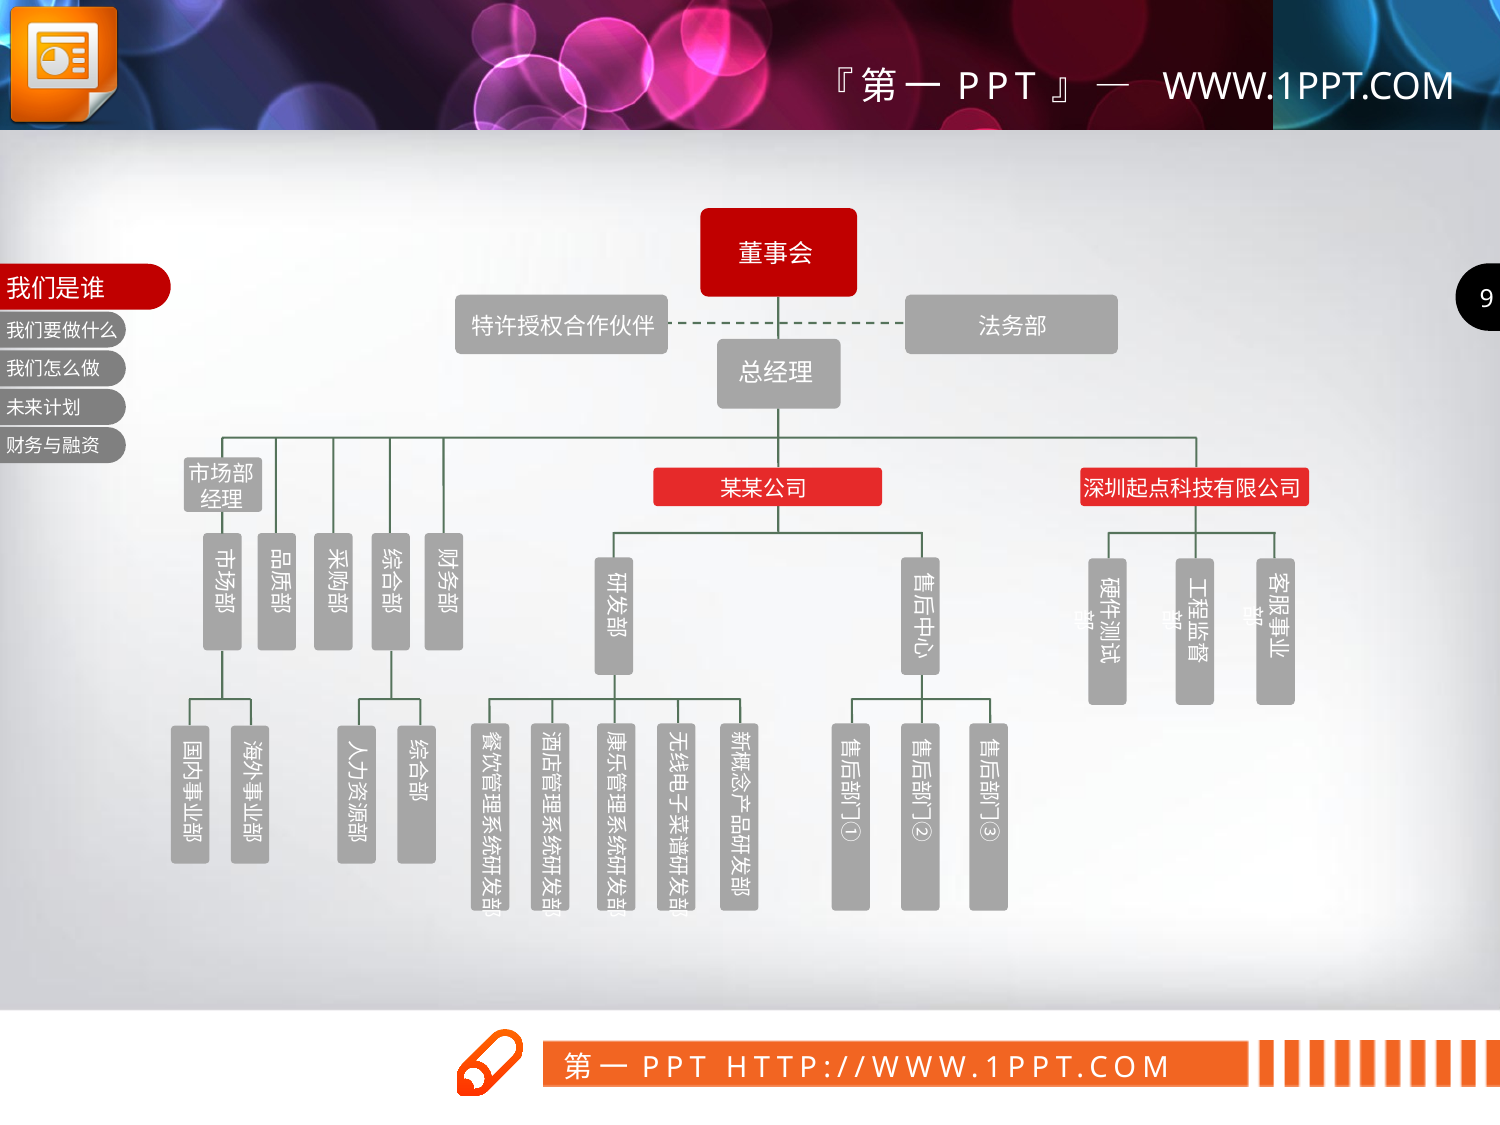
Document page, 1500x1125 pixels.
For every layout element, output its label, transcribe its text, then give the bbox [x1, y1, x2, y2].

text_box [904, 294, 1119, 355]
picture [543, 1040, 1500, 1087]
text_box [383, 725, 440, 864]
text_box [358, 660, 421, 725]
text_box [1080, 467, 1310, 508]
text_box 9 [1464, 263, 1500, 331]
text_box 未来计划 [0, 388, 144, 425]
text_box 我们怎么做 [0, 350, 144, 387]
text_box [188, 658, 252, 725]
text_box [322, 725, 379, 864]
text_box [183, 457, 263, 513]
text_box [851, 674, 991, 724]
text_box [457, 722, 514, 928]
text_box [1108, 516, 1276, 559]
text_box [653, 467, 883, 508]
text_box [302, 532, 355, 651]
text_box [0, 261, 173, 312]
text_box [1217, 553, 1301, 705]
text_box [218, 725, 275, 864]
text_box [189, 511, 247, 651]
text_box [1453, 271, 1464, 323]
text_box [700, 207, 858, 297]
text_box 我们是谁 [0, 266, 144, 308]
text_box 我们要做什么 [0, 311, 144, 348]
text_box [1074, 553, 1132, 705]
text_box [516, 722, 573, 928]
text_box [246, 532, 301, 651]
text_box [887, 723, 944, 911]
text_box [488, 674, 741, 724]
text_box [955, 723, 1012, 911]
picture [0, 0, 1500, 1012]
text_box 财务与融资 [0, 427, 144, 464]
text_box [1162, 553, 1215, 705]
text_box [888, 557, 946, 675]
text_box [716, 338, 841, 409]
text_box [816, 723, 873, 911]
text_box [643, 722, 700, 928]
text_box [581, 722, 638, 928]
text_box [613, 505, 923, 560]
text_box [357, 532, 411, 651]
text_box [413, 532, 471, 651]
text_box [221, 437, 1197, 534]
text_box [157, 725, 214, 864]
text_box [705, 722, 762, 911]
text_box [581, 557, 640, 675]
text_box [454, 294, 669, 355]
